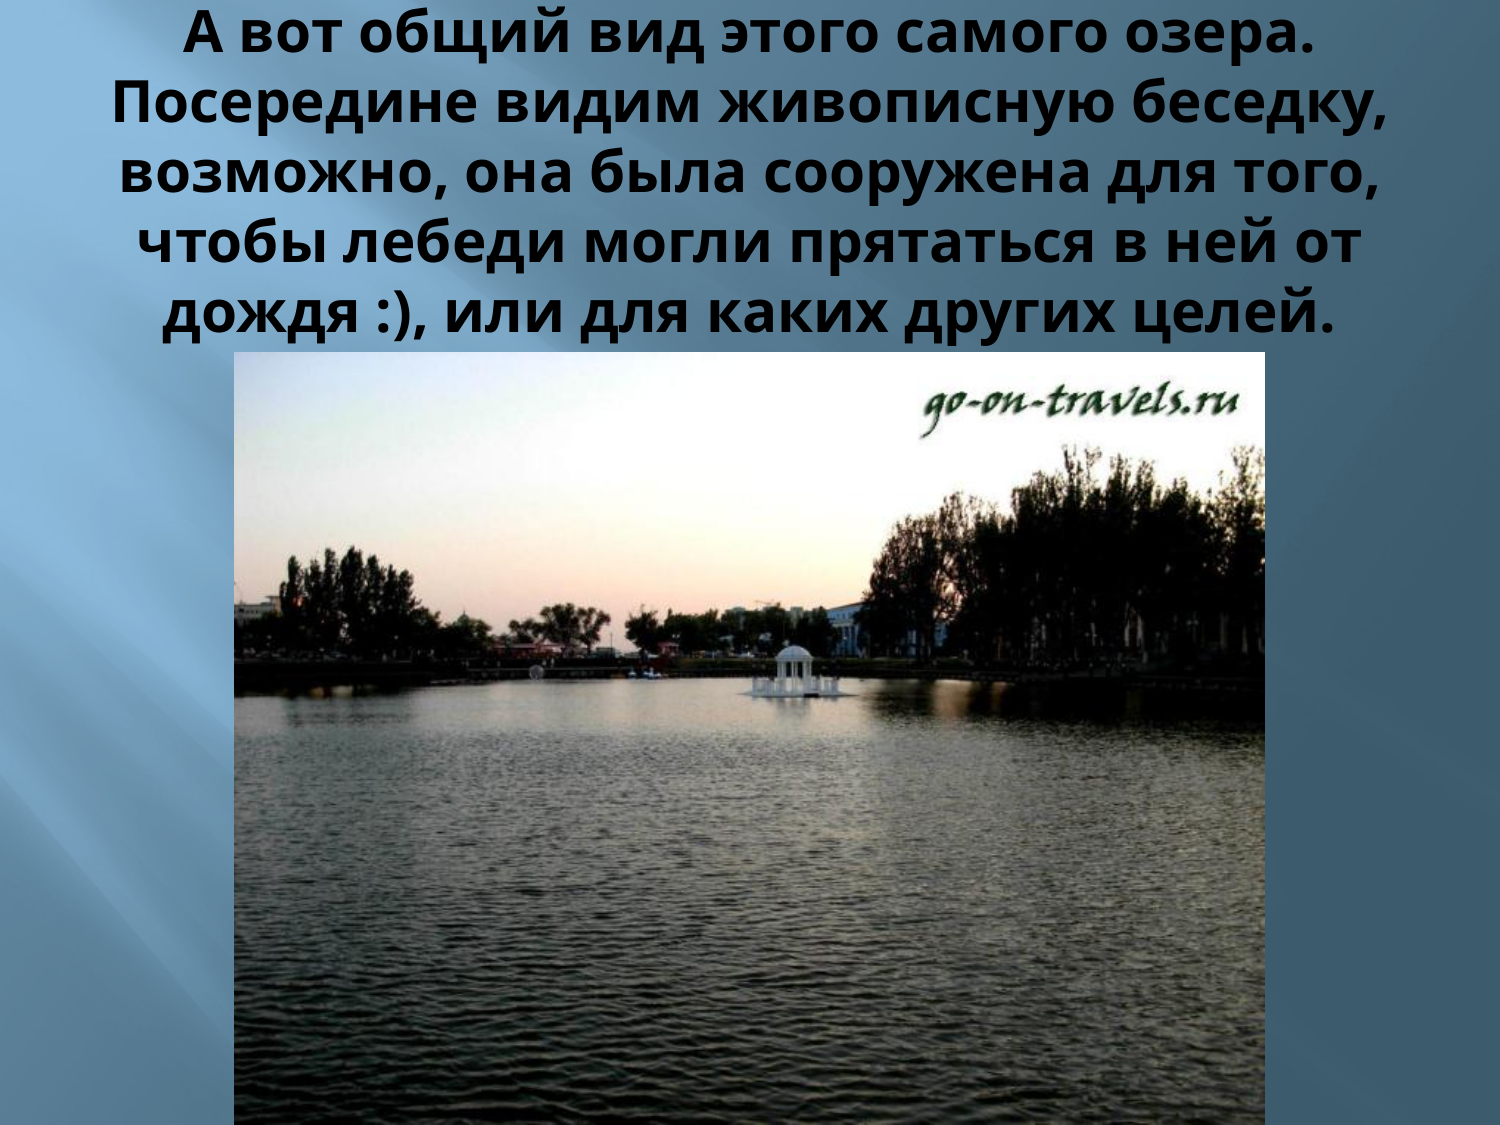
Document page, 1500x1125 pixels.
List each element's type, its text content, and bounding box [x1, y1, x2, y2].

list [234, 352, 1265, 1125]
title А вот общий вид этого самого озера. Посередине видим живописную беседку, возможно, она была сооружена для того, чтобы лебеди могли прятаться в ней от дождя :), или для каких других целей. [75, 105, 1425, 233]
